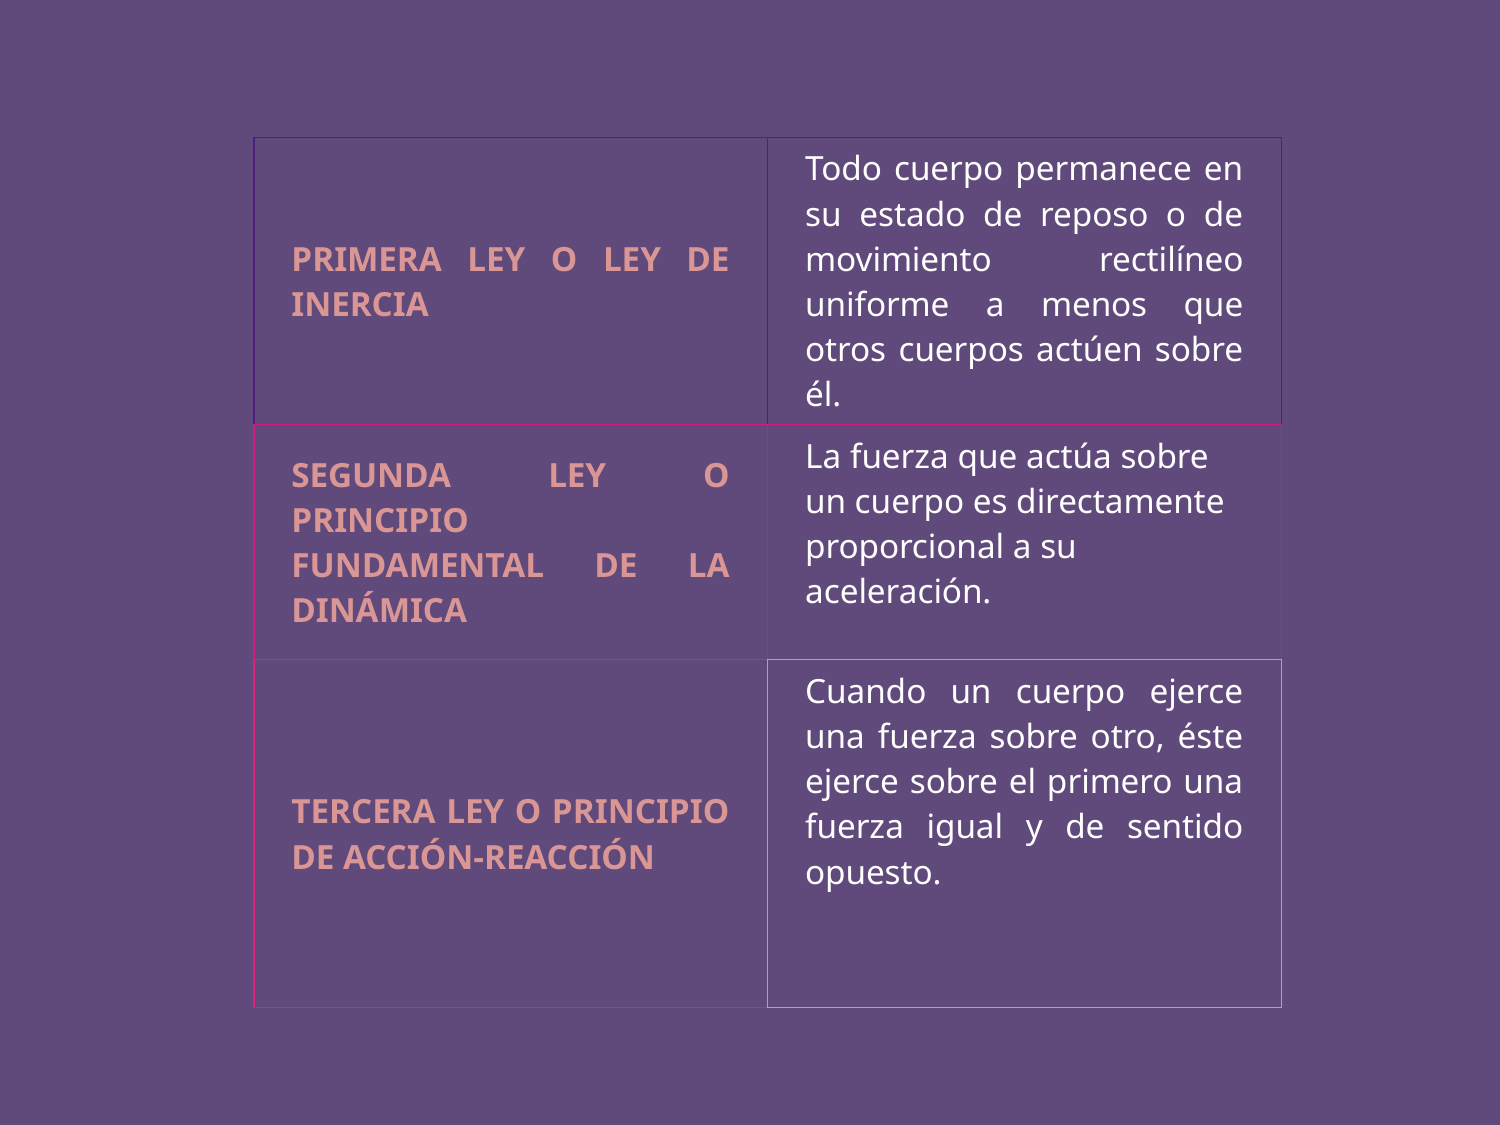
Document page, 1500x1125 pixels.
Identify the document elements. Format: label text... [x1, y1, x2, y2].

table_cell La fuerza que actúa sobre un cuerpo es directamente proporcional a su aceleración. [768, 425, 1281, 659]
table_cell Segunda ley o Principio Fundamental de la Dinámica [255, 425, 767, 659]
table_header Todo cuerpo permanece en su estado de reposo o de movimiento rectilíneo uniforme a menos que otros cuerpos actúen sobre él. [768, 138, 1281, 424]
table_cell Cuando un cuerpo ejerce una fuerza sobre otro, éste ejerce sobre el primero una fuerza igual y de sentido opuesto. [768, 660, 1281, 1007]
table_cell Tercera ley o Principio de acción-reacción [255, 660, 767, 1007]
table_header Primera Ley o Ley de Inercia [255, 138, 767, 424]
